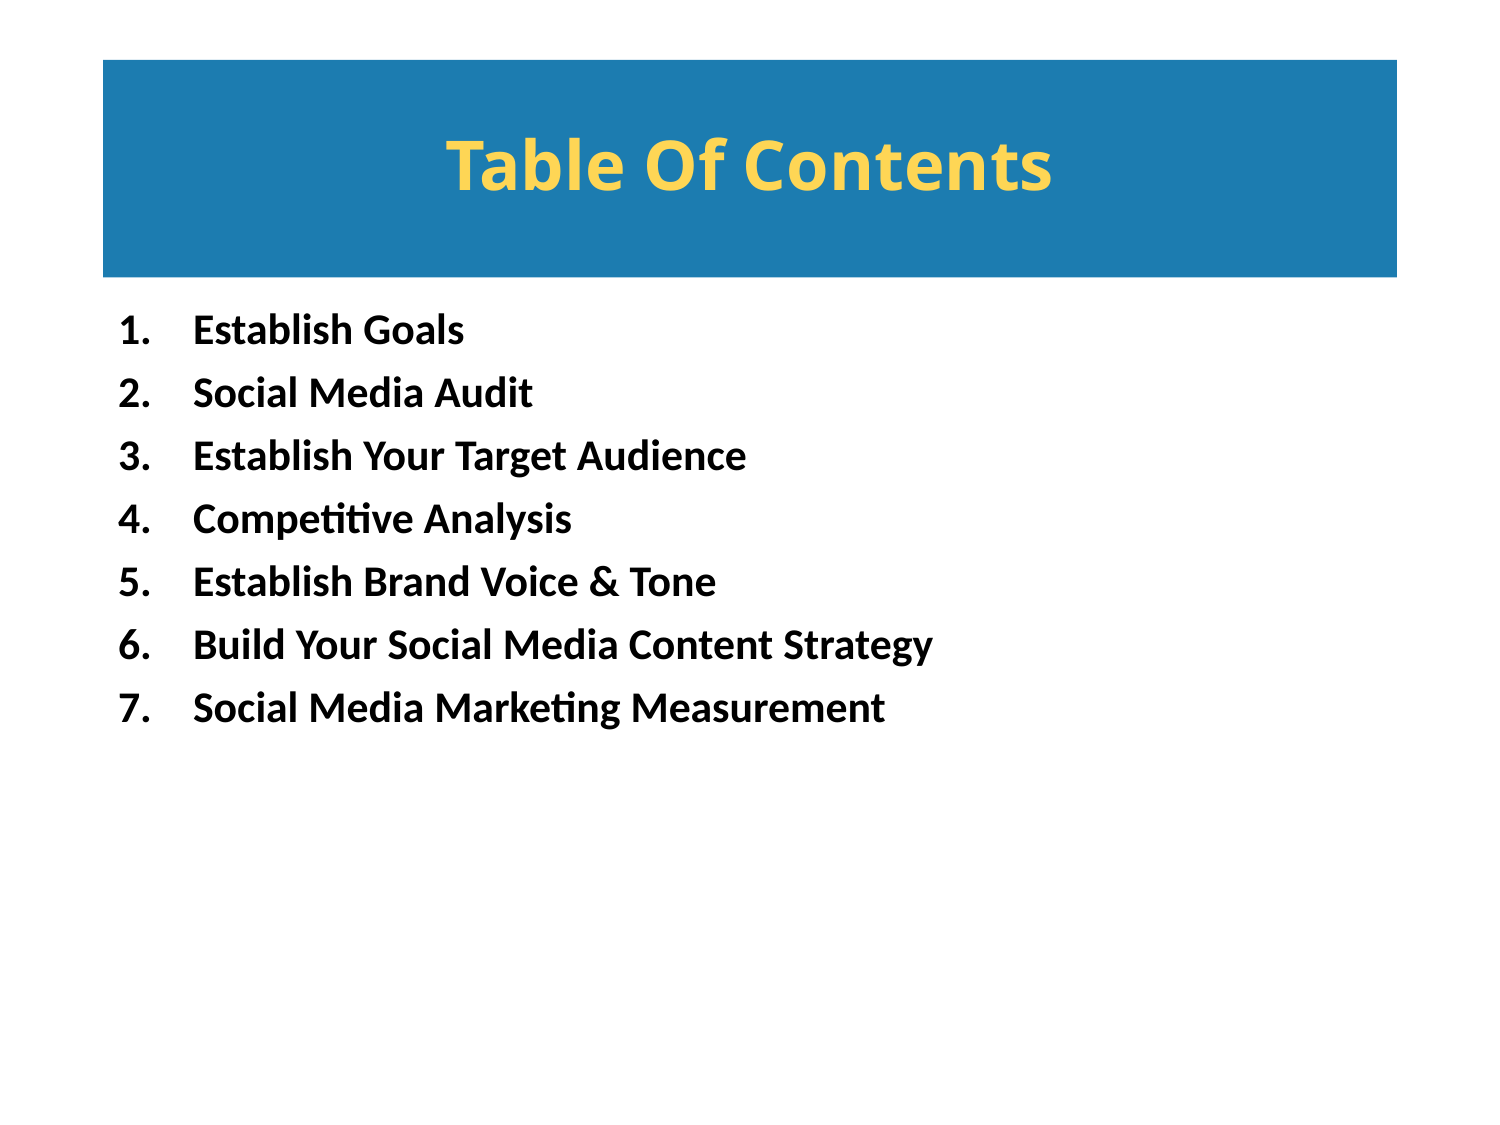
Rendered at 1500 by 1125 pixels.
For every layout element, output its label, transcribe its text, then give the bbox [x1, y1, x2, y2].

list Establish Goals Social Media Audit Establish Your Target Audience Competitive Analysis Establish Brand Voice & Tone Build Your Social Media Content Strategy Social Media Marketing Measurement [103, 299, 1397, 1014]
title Table Of Contents [103, 59, 1397, 278]
